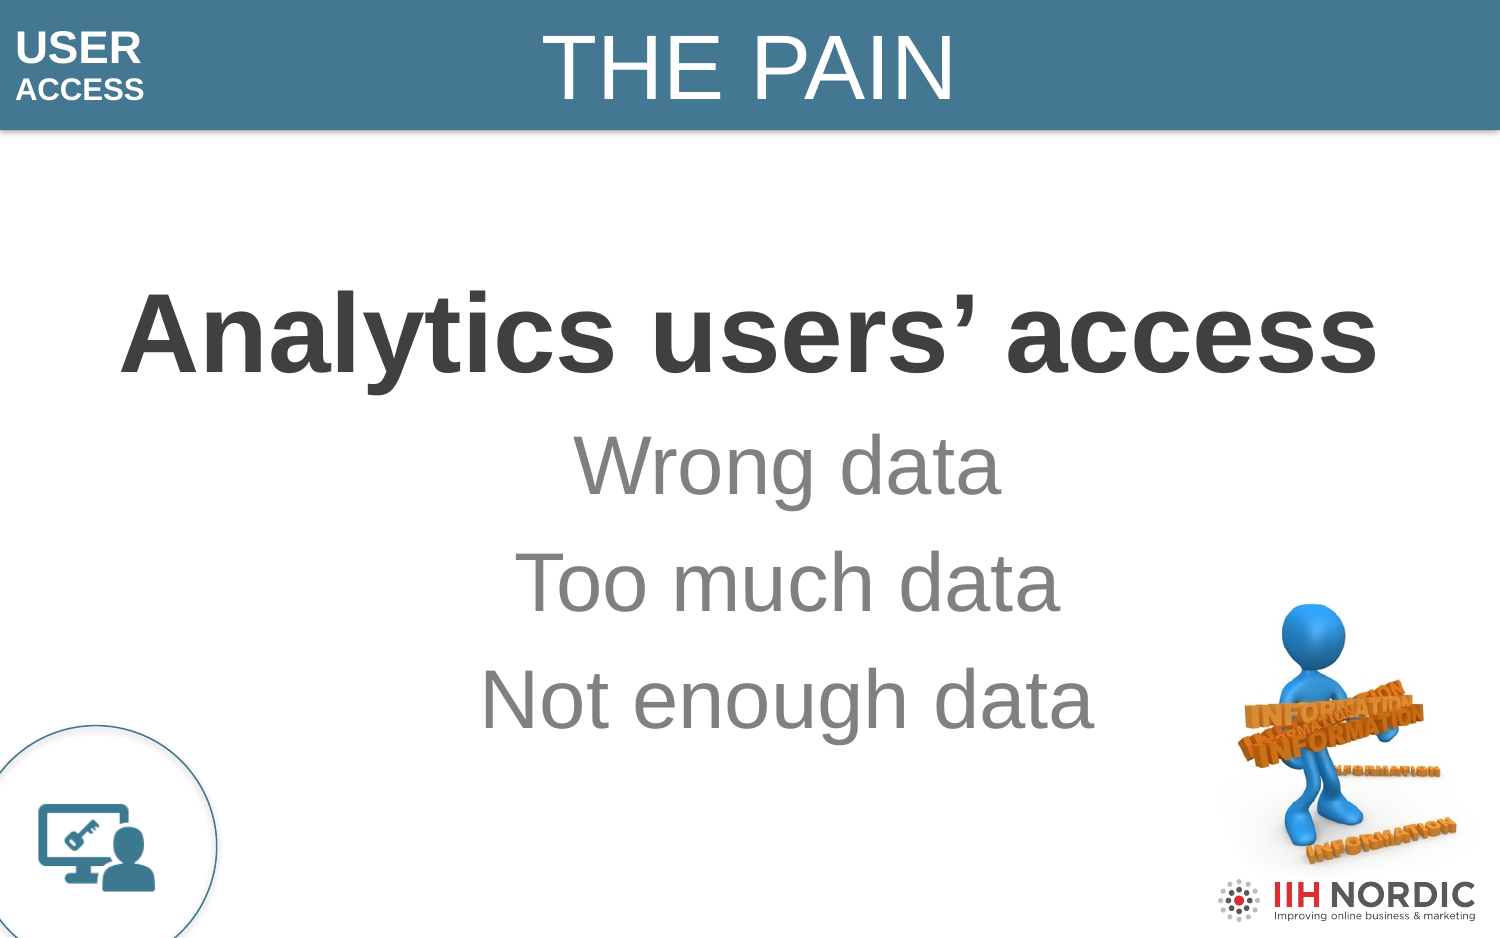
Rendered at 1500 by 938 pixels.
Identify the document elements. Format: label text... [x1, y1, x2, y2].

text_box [0, 725, 217, 938]
text_box Analytics users’ access Wrong data Too much data Not enough data [0, 252, 1500, 738]
picture [1183, 571, 1500, 922]
title USER ACCESS [0, 0, 1500, 131]
